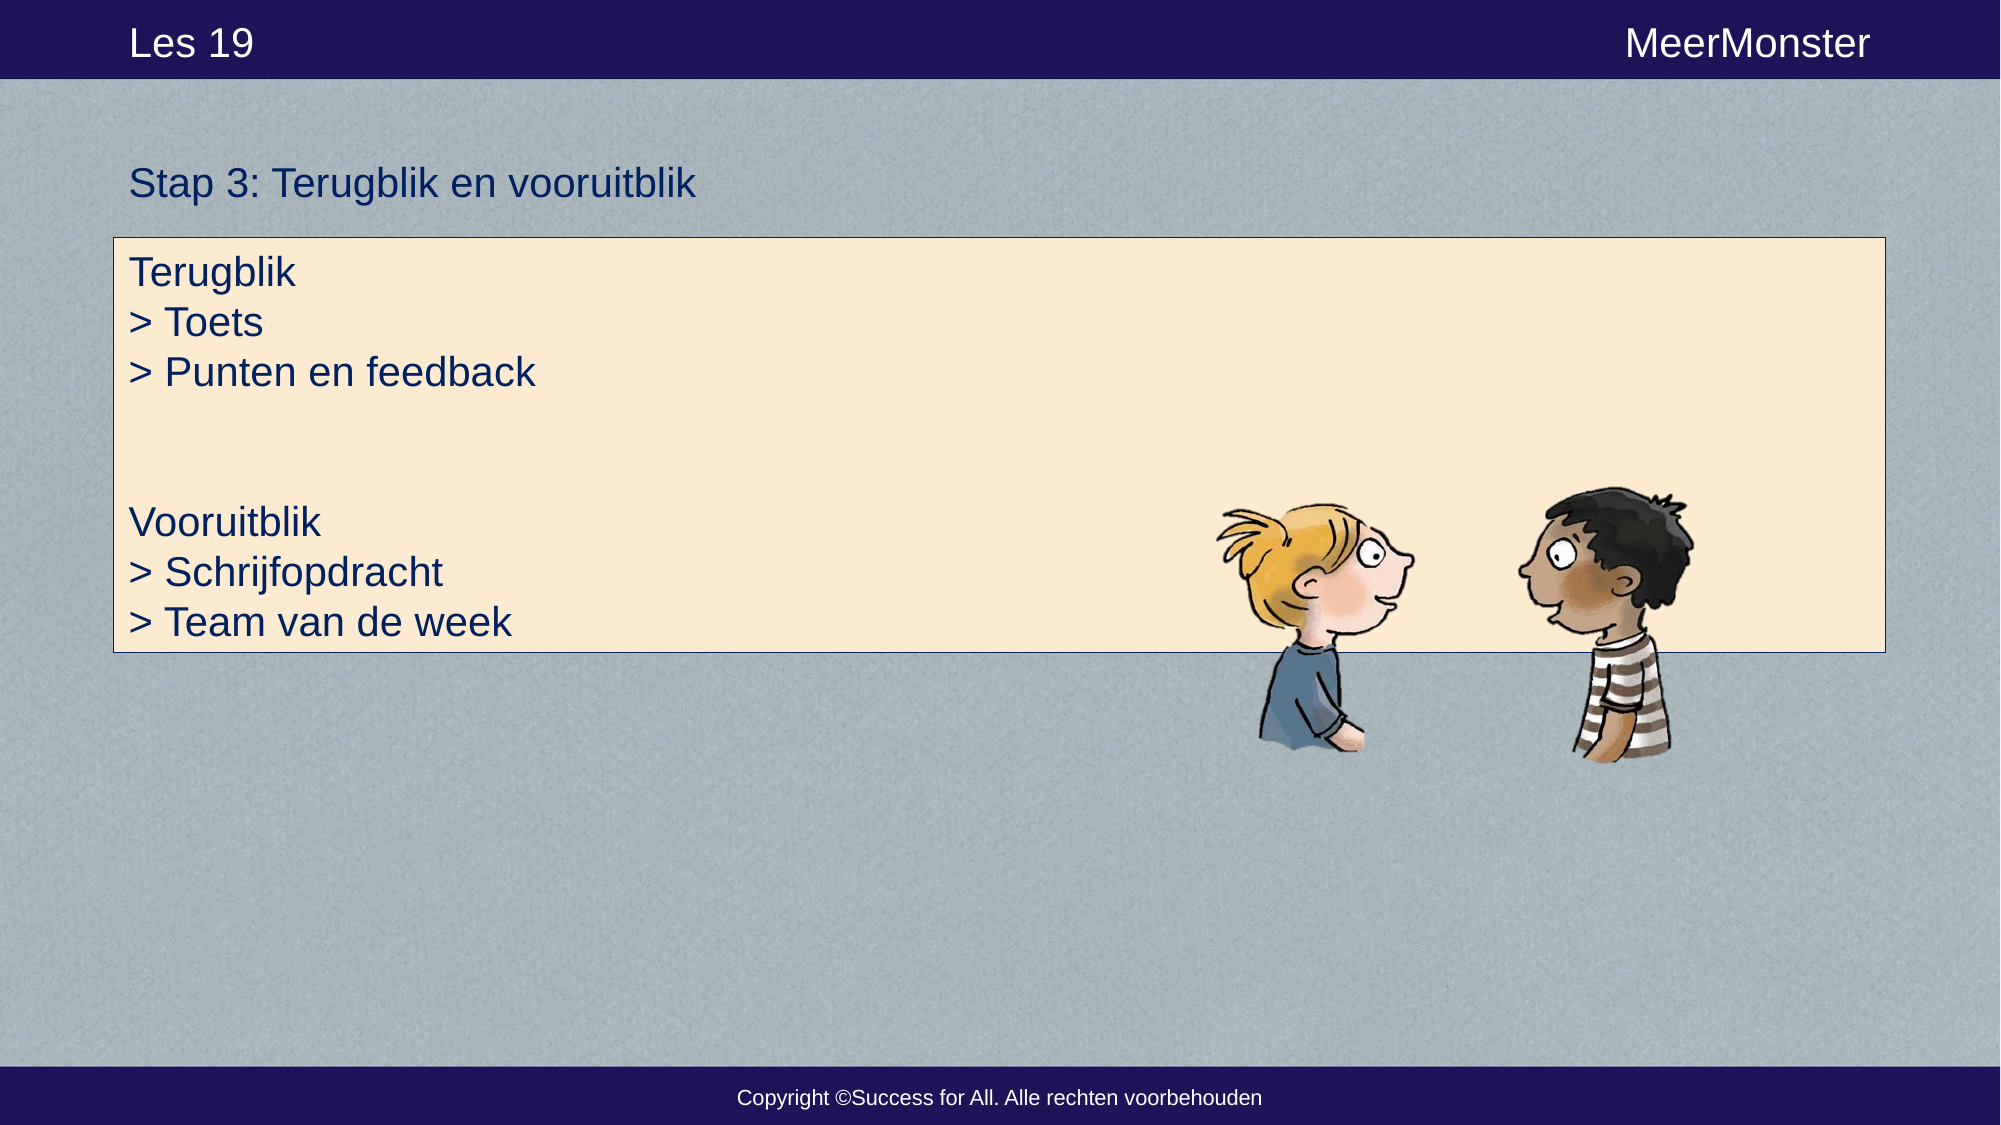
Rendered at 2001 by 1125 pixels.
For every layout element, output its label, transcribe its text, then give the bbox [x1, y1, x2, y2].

text_box Copyright ©Success for All. Alle rechten voorbehouden [0, 1076, 2000, 1125]
text_box MeerMonster [999, 8, 1886, 73]
picture [0, 0, 2001, 1125]
text_box Les 19 [114, 8, 354, 73]
text_box Terugblik > Toets > Punten en feedback Vooruitblik > Schrijfopdracht > Team van de week [113, 237, 1886, 653]
text_box Stap 3: Terugblik en vooruitblik [113, 148, 1635, 214]
